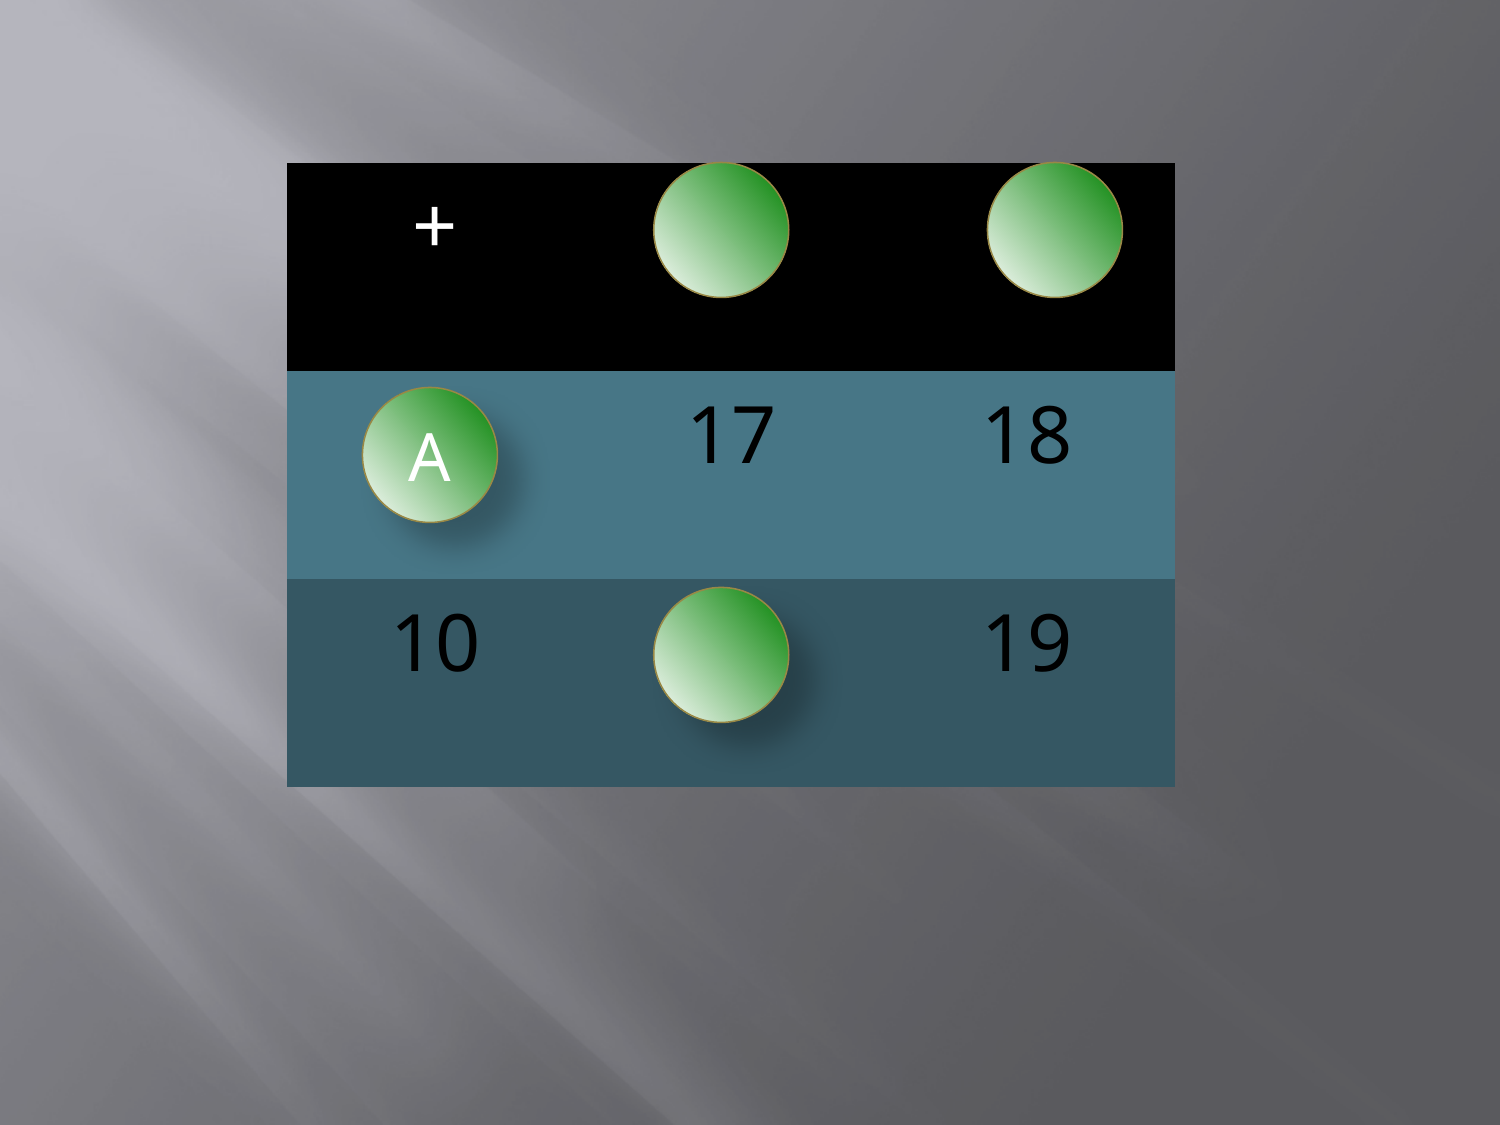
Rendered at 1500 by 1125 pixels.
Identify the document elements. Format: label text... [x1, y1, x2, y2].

text_box [652, 161, 790, 299]
table_header + [287, 163, 583, 371]
table_header 8 [583, 163, 879, 371]
table_cell 10 [287, 579, 583, 787]
text_box A [361, 386, 499, 524]
table_cell 9 [287, 371, 583, 579]
table_cell 19 [879, 579, 1175, 787]
table_cell 17 [583, 371, 879, 579]
table_cell 18 [879, 371, 1175, 579]
table_cell 18 [583, 579, 879, 787]
text_box [986, 161, 1124, 299]
table_header 9 [879, 163, 1175, 371]
text_box [652, 586, 790, 724]
